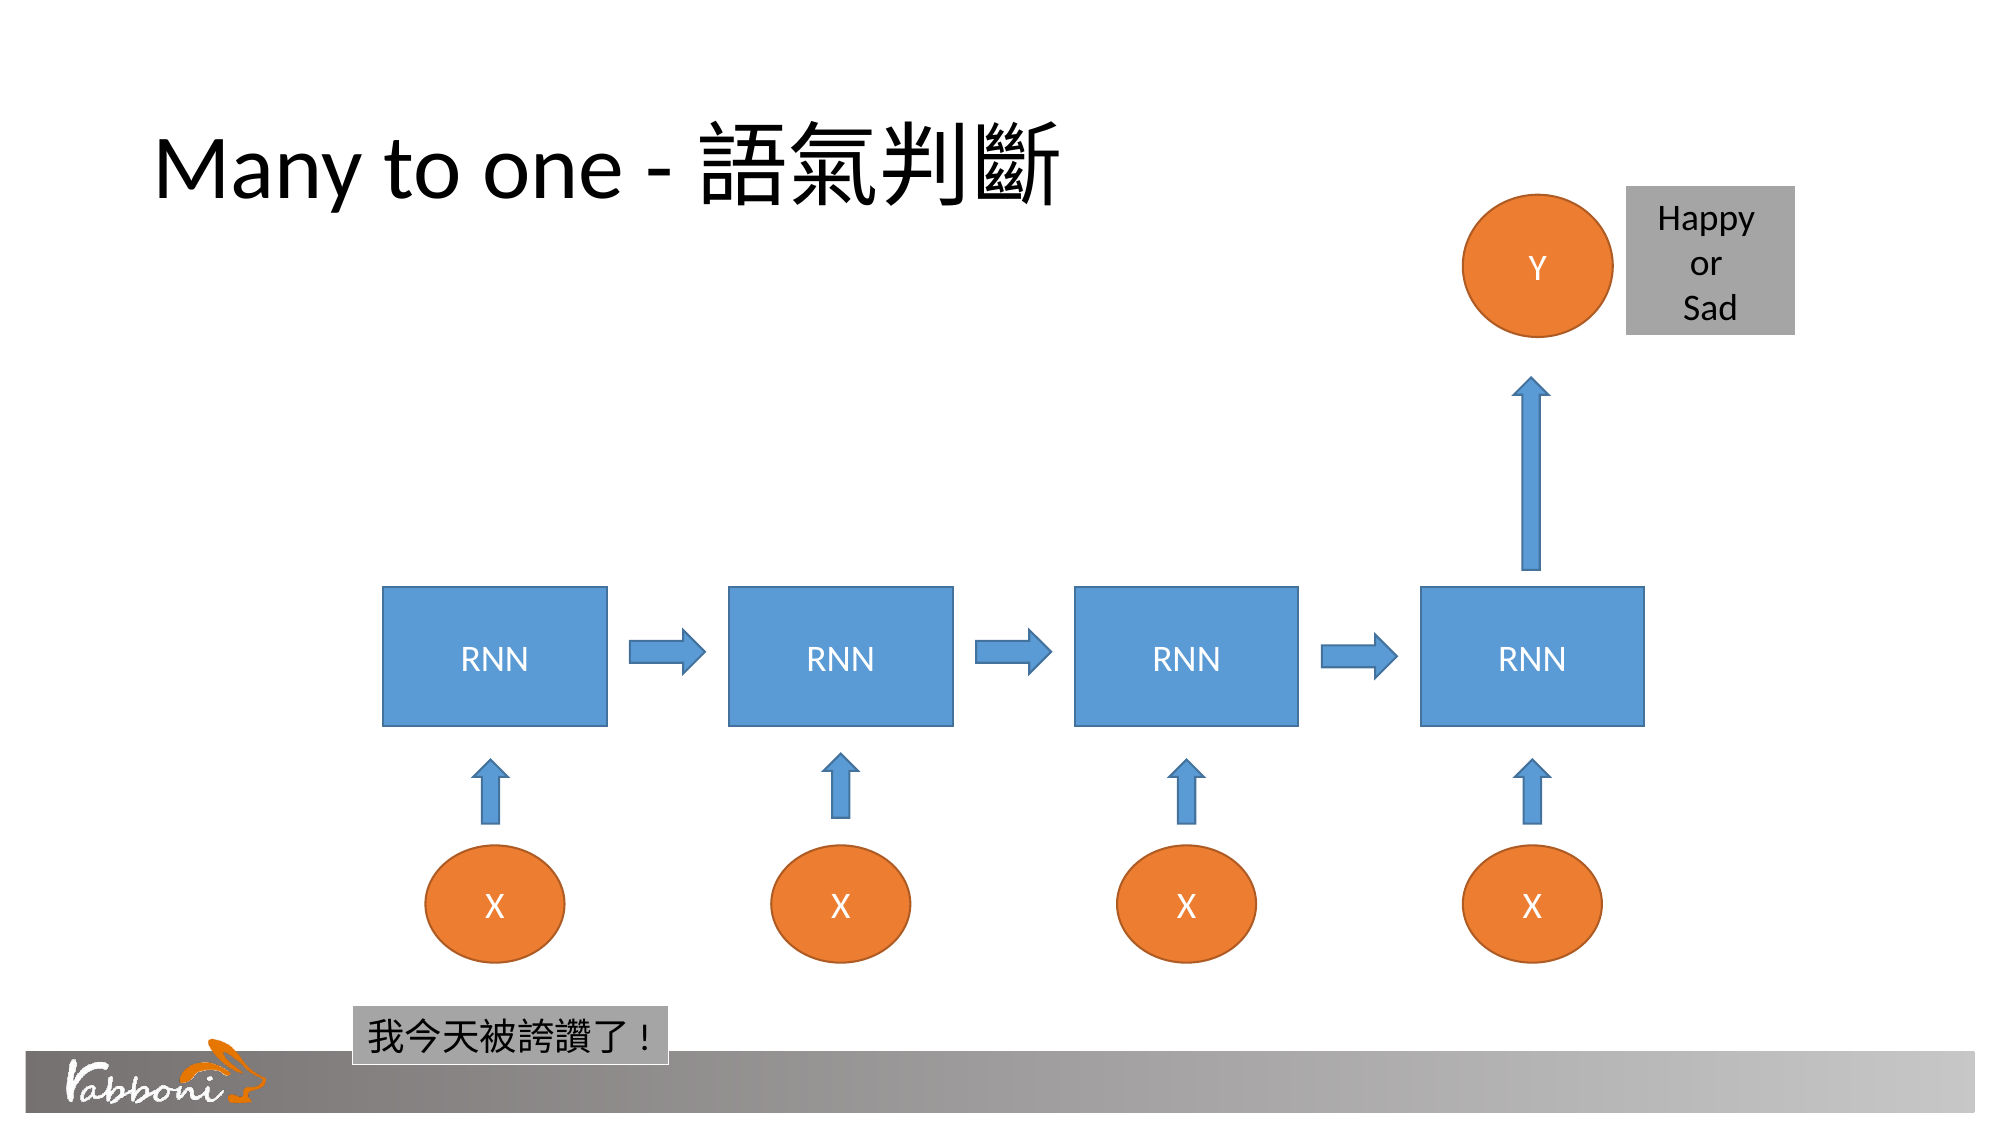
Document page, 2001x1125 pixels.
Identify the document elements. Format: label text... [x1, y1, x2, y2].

text_box RNN [382, 586, 608, 727]
text_box RNN [1074, 586, 1299, 727]
text_box [820, 752, 861, 819]
text_box [1320, 632, 1399, 681]
text_box [1511, 375, 1551, 571]
text_box [975, 627, 1053, 677]
text_box X [424, 844, 566, 964]
text_box [628, 627, 707, 677]
text_box RNN [1420, 586, 1645, 727]
text_box Happy or Sad [1625, 185, 1796, 336]
text_box X [770, 844, 912, 964]
picture [66, 1029, 268, 1112]
text_box [1512, 758, 1553, 825]
title Many to one -語氣判斷 [137, 59, 1863, 278]
text_box X [1115, 844, 1258, 964]
text_box [470, 758, 511, 825]
text_box Y [1461, 193, 1614, 339]
text_box RNN [728, 586, 954, 727]
text_box 我今天被誇讚了! [352, 1005, 669, 1065]
text_box X [1461, 844, 1603, 964]
text_box [1166, 758, 1207, 825]
